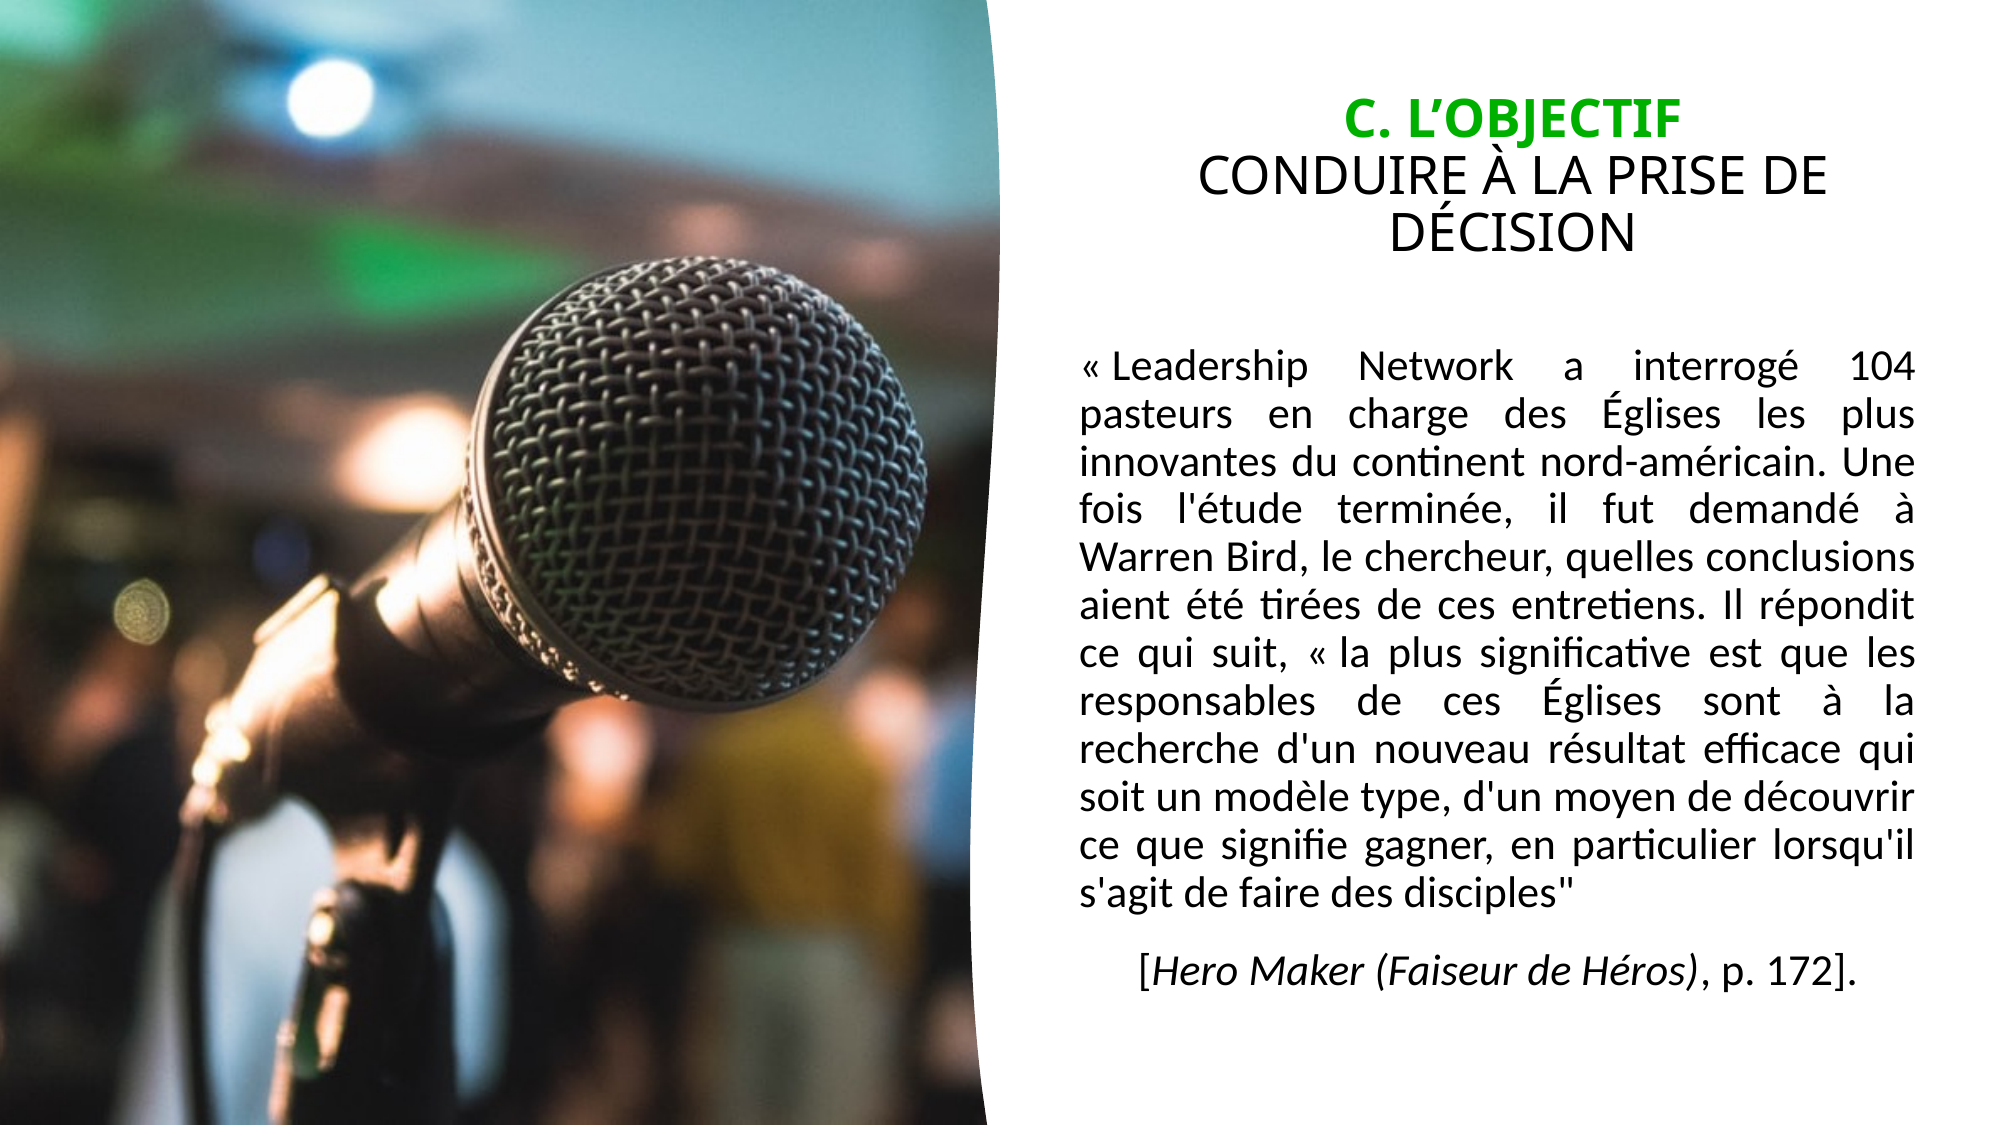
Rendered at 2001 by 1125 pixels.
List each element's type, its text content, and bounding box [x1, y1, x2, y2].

picture [0, 0, 1000, 1125]
title C. L’OBJECTIF CONDUIRE à la prise de décision [1052, 80, 1974, 335]
list « Leadership Network a interrogé 104 pasteurs en charge des Églises les plus innovantes du continent nord-américain. Une fois l'étude terminée, il fut demandé à Warren Bird, le chercheur, quelles conclusions aient été tirées de ces entretiens. Il répondit ce qui suit, « la plus significative est que les responsables de ces Églises sont à la recherche d'un nouveau résultat efficace qui soit un modèle type, d'un moyen de découvrir ce que signifie gagner, en particulier lorsqu'il s'agit de faire des disciples" [Hero Maker (Faiseur de Héros), p. 172]. [1064, 334, 1933, 1032]
